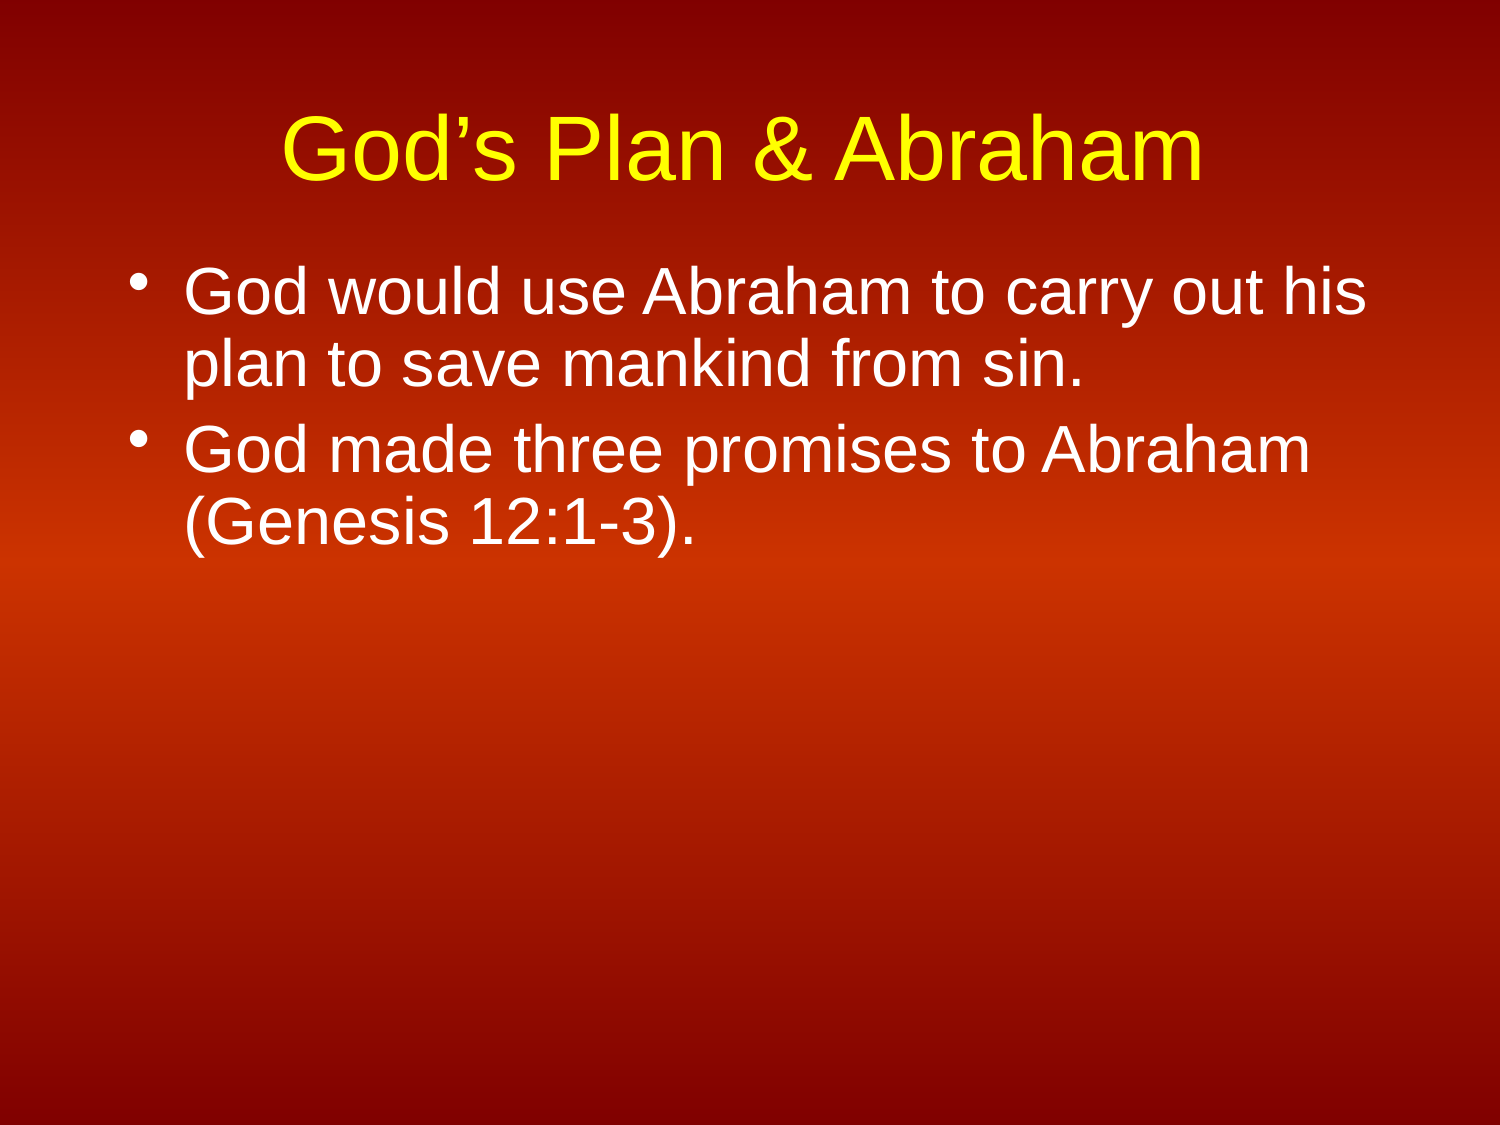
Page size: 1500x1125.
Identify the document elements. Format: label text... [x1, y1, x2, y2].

title God’s Plan & Abraham [50, 50, 1438, 238]
list God would use Abraham to carry out his plan to save mankind from sin. God made three promises to Abraham (Genesis 12:1-3). [112, 249, 1438, 600]
